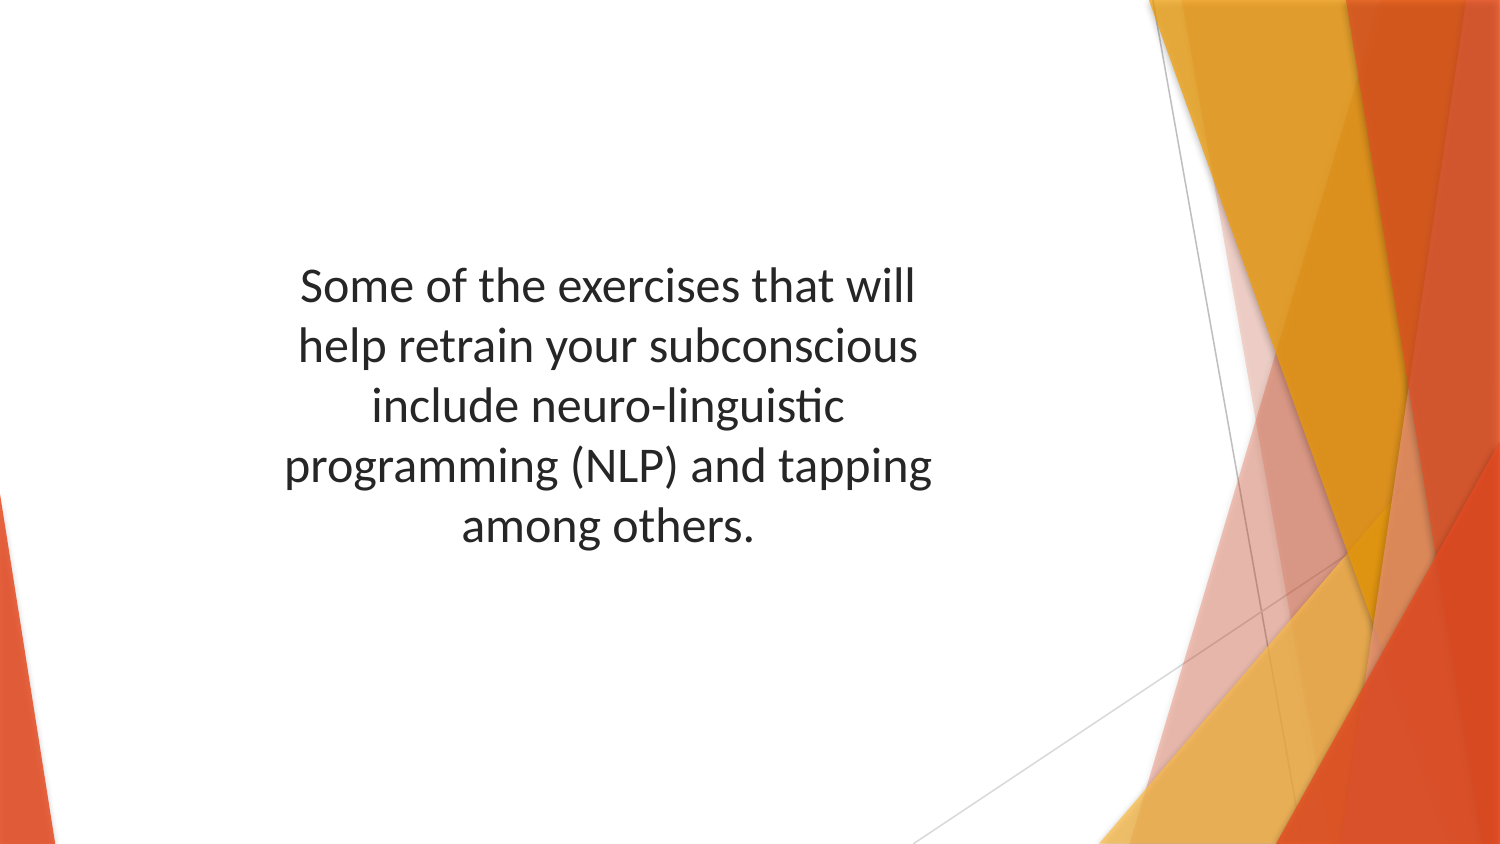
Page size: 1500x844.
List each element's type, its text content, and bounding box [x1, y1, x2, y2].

list Some of the exercises that will help retrain your subconscious include neuro-linguistic programming (NLP) and tapping among others. [242, 244, 975, 706]
